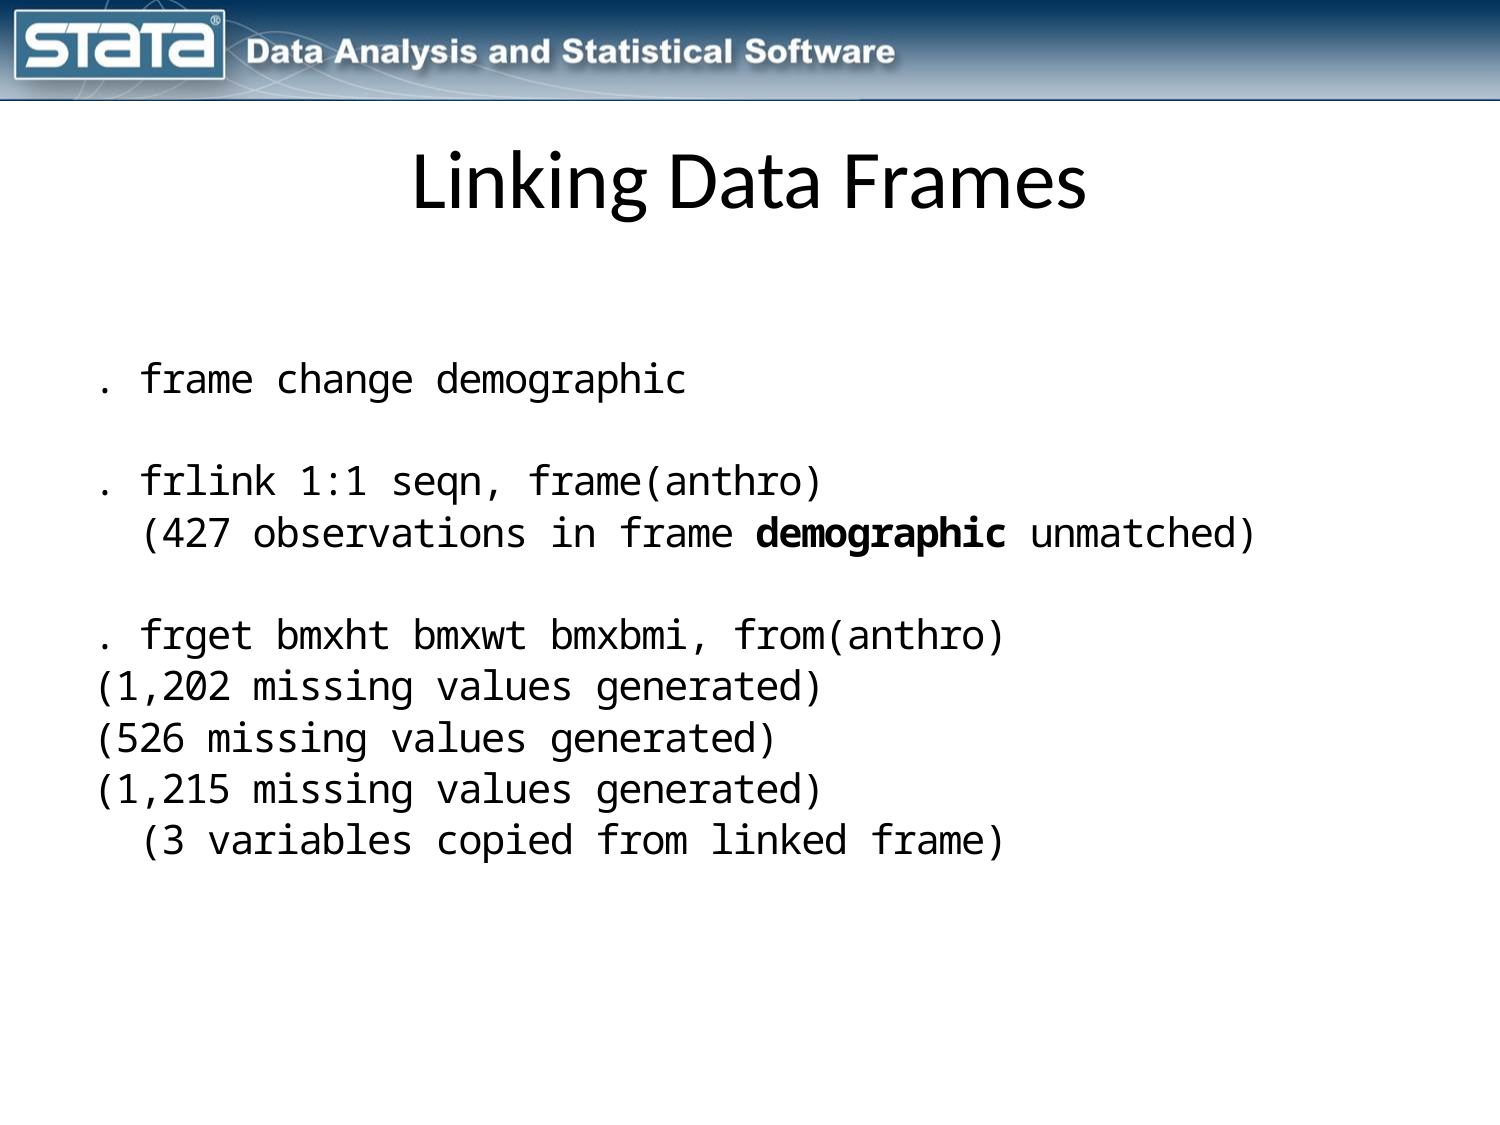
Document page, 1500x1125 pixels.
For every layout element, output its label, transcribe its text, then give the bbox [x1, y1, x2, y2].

picture [0, 0, 1500, 99]
picture [87, 349, 1307, 863]
title Linking Data Frames [0, 99, 1500, 250]
